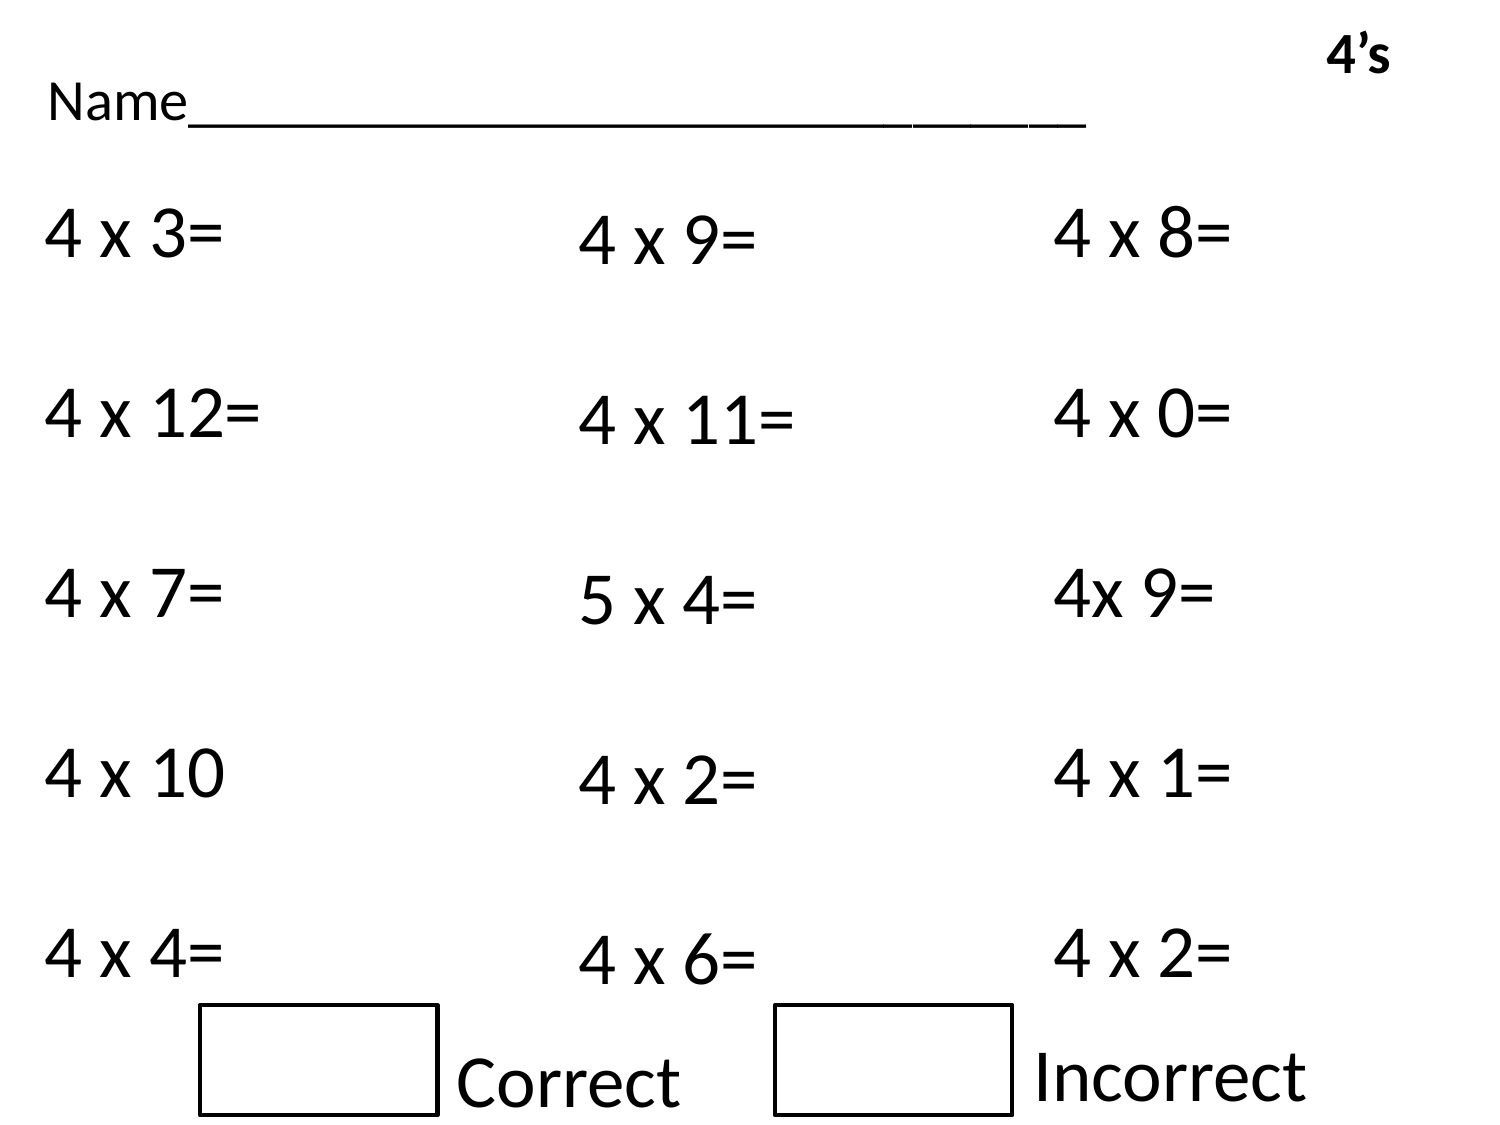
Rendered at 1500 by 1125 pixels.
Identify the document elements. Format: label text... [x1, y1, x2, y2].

text_box [773, 1003, 1014, 1117]
text_box Name_______________________________ [32, 54, 1103, 140]
text_box 4 x 8= 4 x 0= 4x 9= 4 x 1= 4 x 2= [1038, 174, 1283, 1019]
text_box [198, 1003, 440, 1117]
text_box 4 x 9= 4 x 11= 5 x 4= 4 x 2= 4 x 6= [563, 181, 811, 1007]
text_box Correct [442, 1024, 697, 1125]
text_box 4’s [1311, 7, 1406, 93]
text_box Incorrect [1018, 1019, 1324, 1124]
text_box 4 x 3= 4 x 12= 4 x 7= 4 x 10 4 x 4= [29, 174, 312, 1125]
